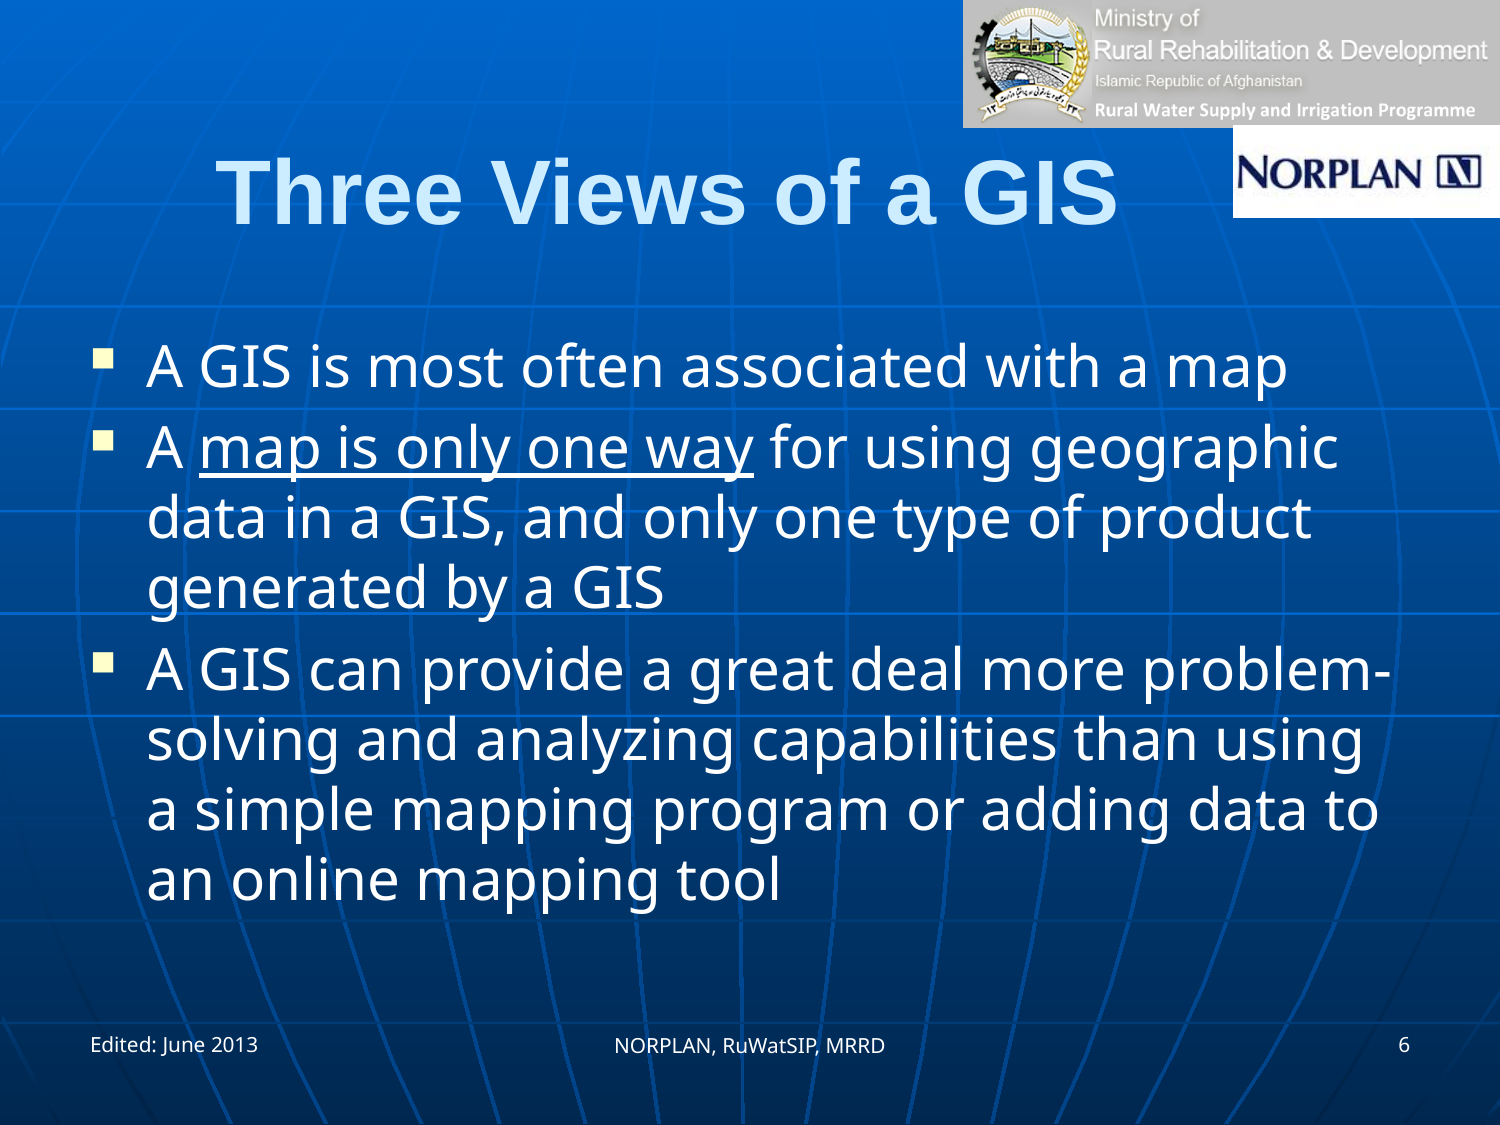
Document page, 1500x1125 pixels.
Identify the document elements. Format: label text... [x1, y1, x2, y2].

slide_number 6 [1074, 1023, 1426, 1100]
picture [963, 0, 1500, 218]
title Three Views of a GIS [74, 93, 1262, 282]
list A GIS is most often associated with a map A map is only one way for using geographic data in a GIS, and only one type of product generated by a GIS A GIS can provide a great deal more problem-solving and analyzing capabilities than using a simple mapping program or adding data to an online mapping tool [74, 320, 1426, 1006]
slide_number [74, 1023, 426, 1100]
footer NORPLAN, RuWatSIP, MRRD [512, 1024, 988, 1101]
